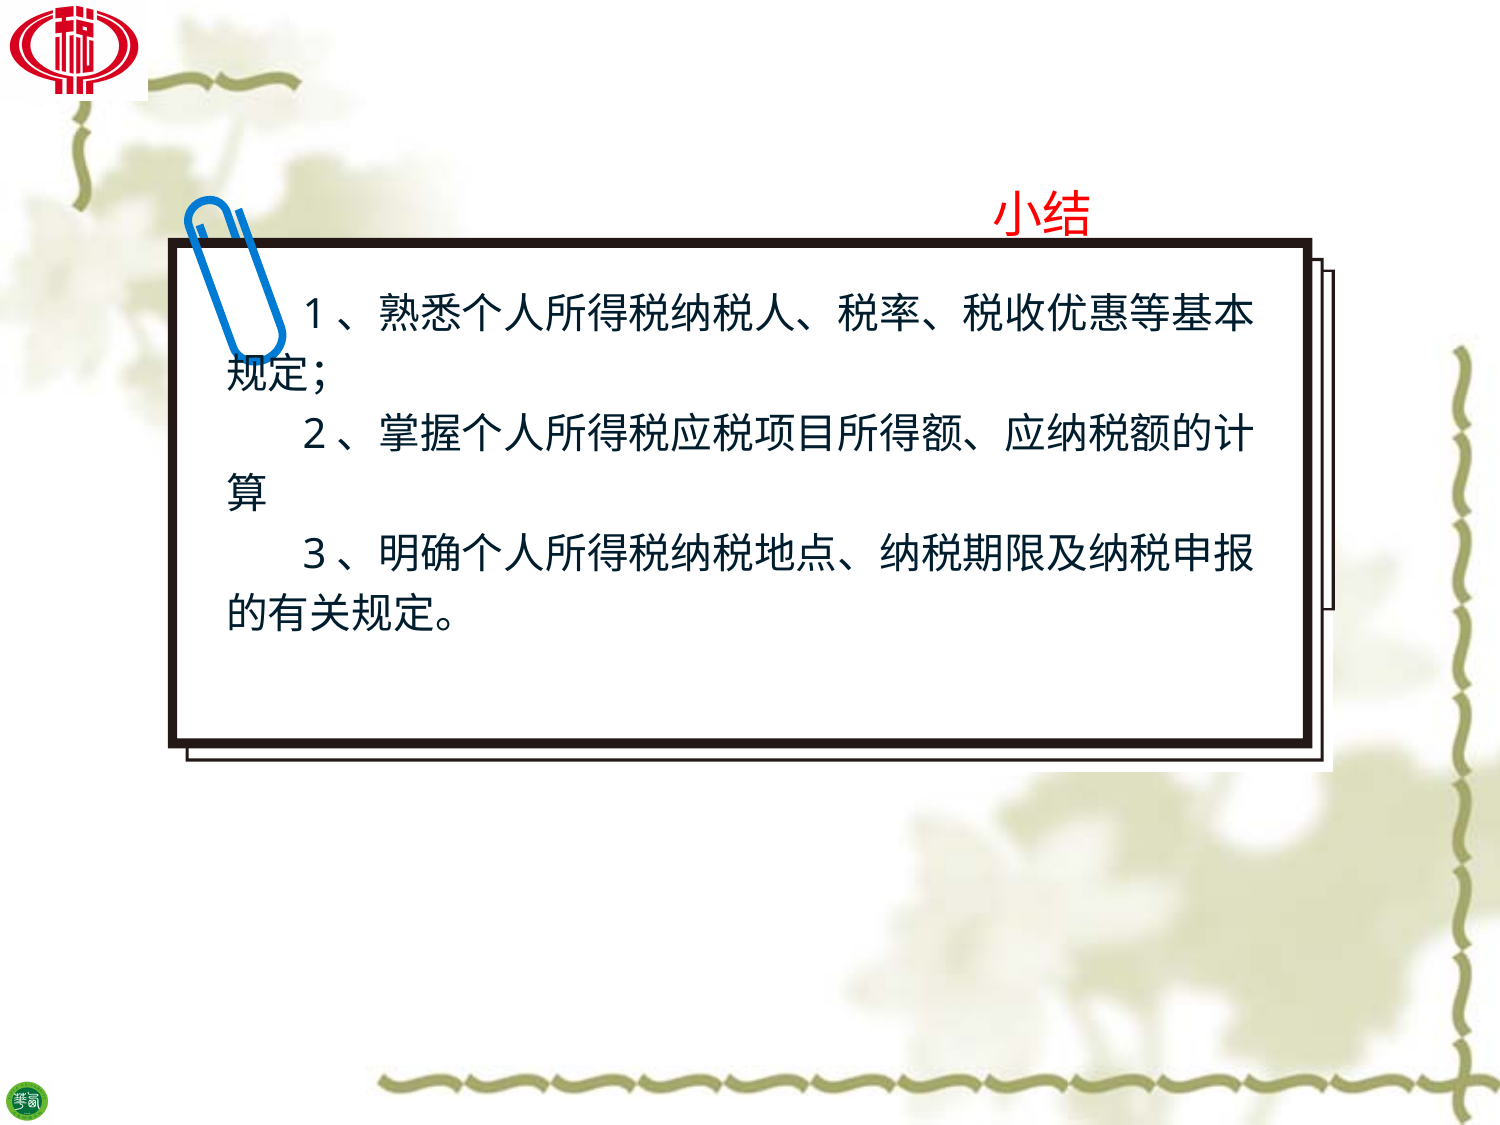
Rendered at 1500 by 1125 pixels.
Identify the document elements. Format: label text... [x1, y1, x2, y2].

title 小结 [726, 160, 1359, 266]
picture [0, 0, 1500, 1125]
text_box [167, 195, 1336, 772]
